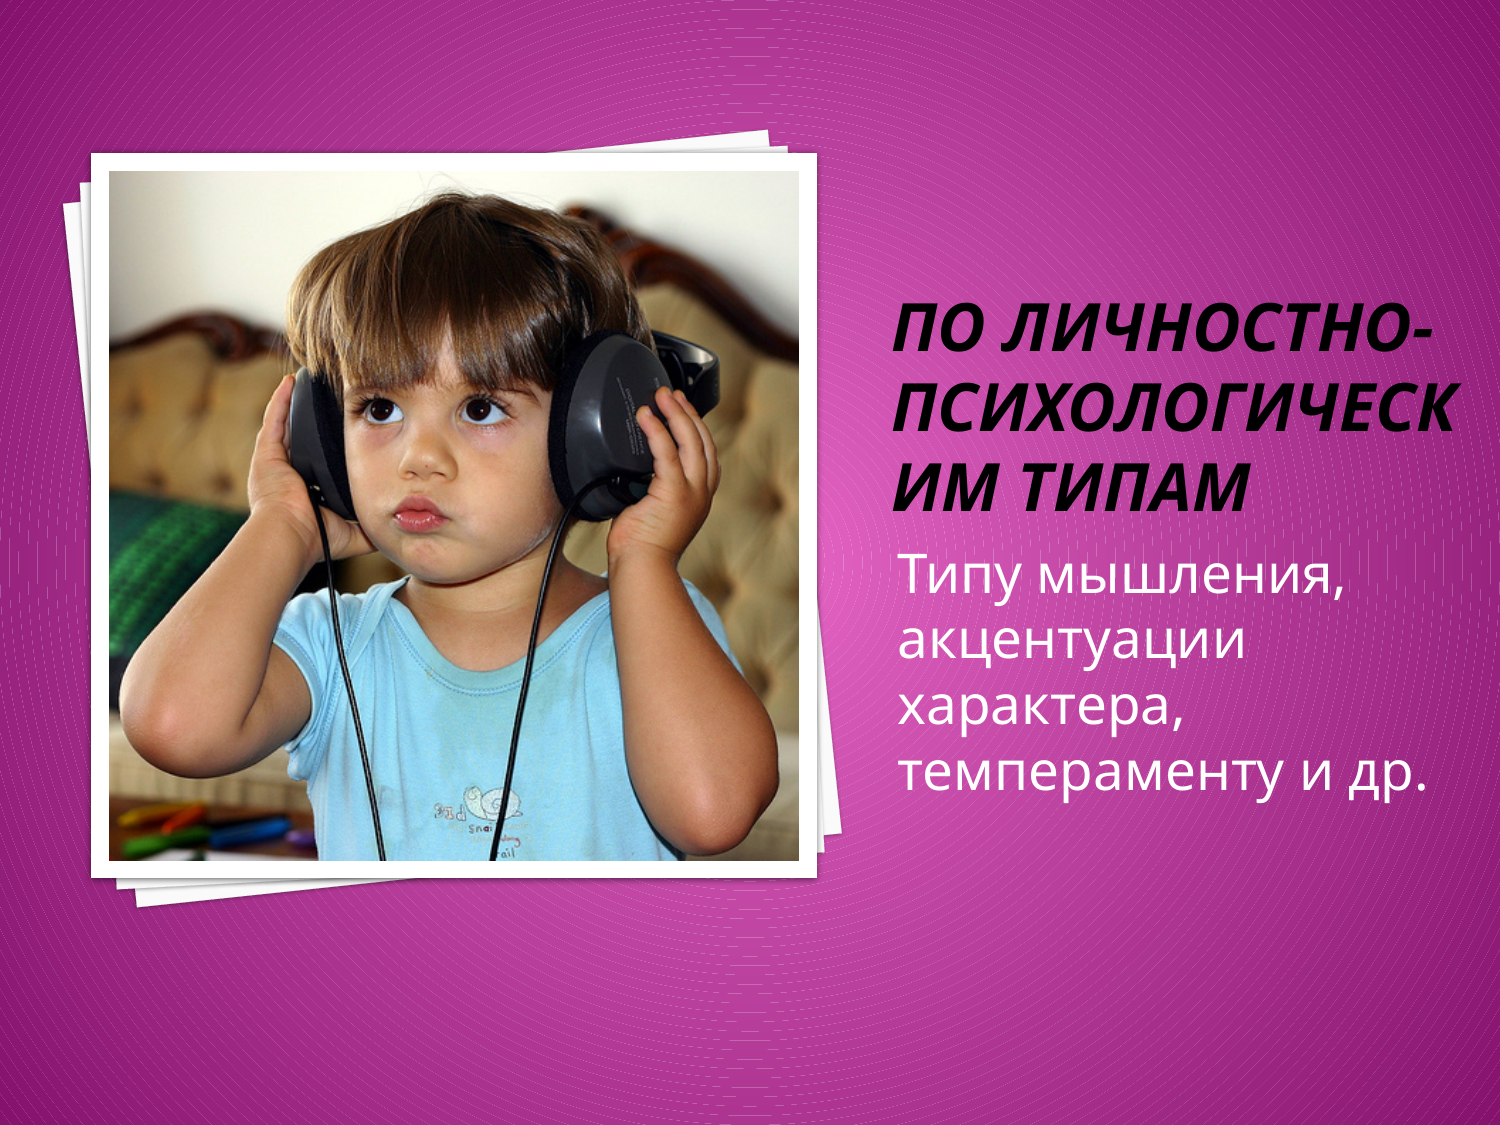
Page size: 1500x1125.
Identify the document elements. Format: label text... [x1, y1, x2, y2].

title по личностно-психологическим типам [884, 152, 1500, 525]
list Типу мышления, акцентуации характера, темпераменту и др. [884, 538, 1447, 854]
picture [108, 170, 800, 862]
